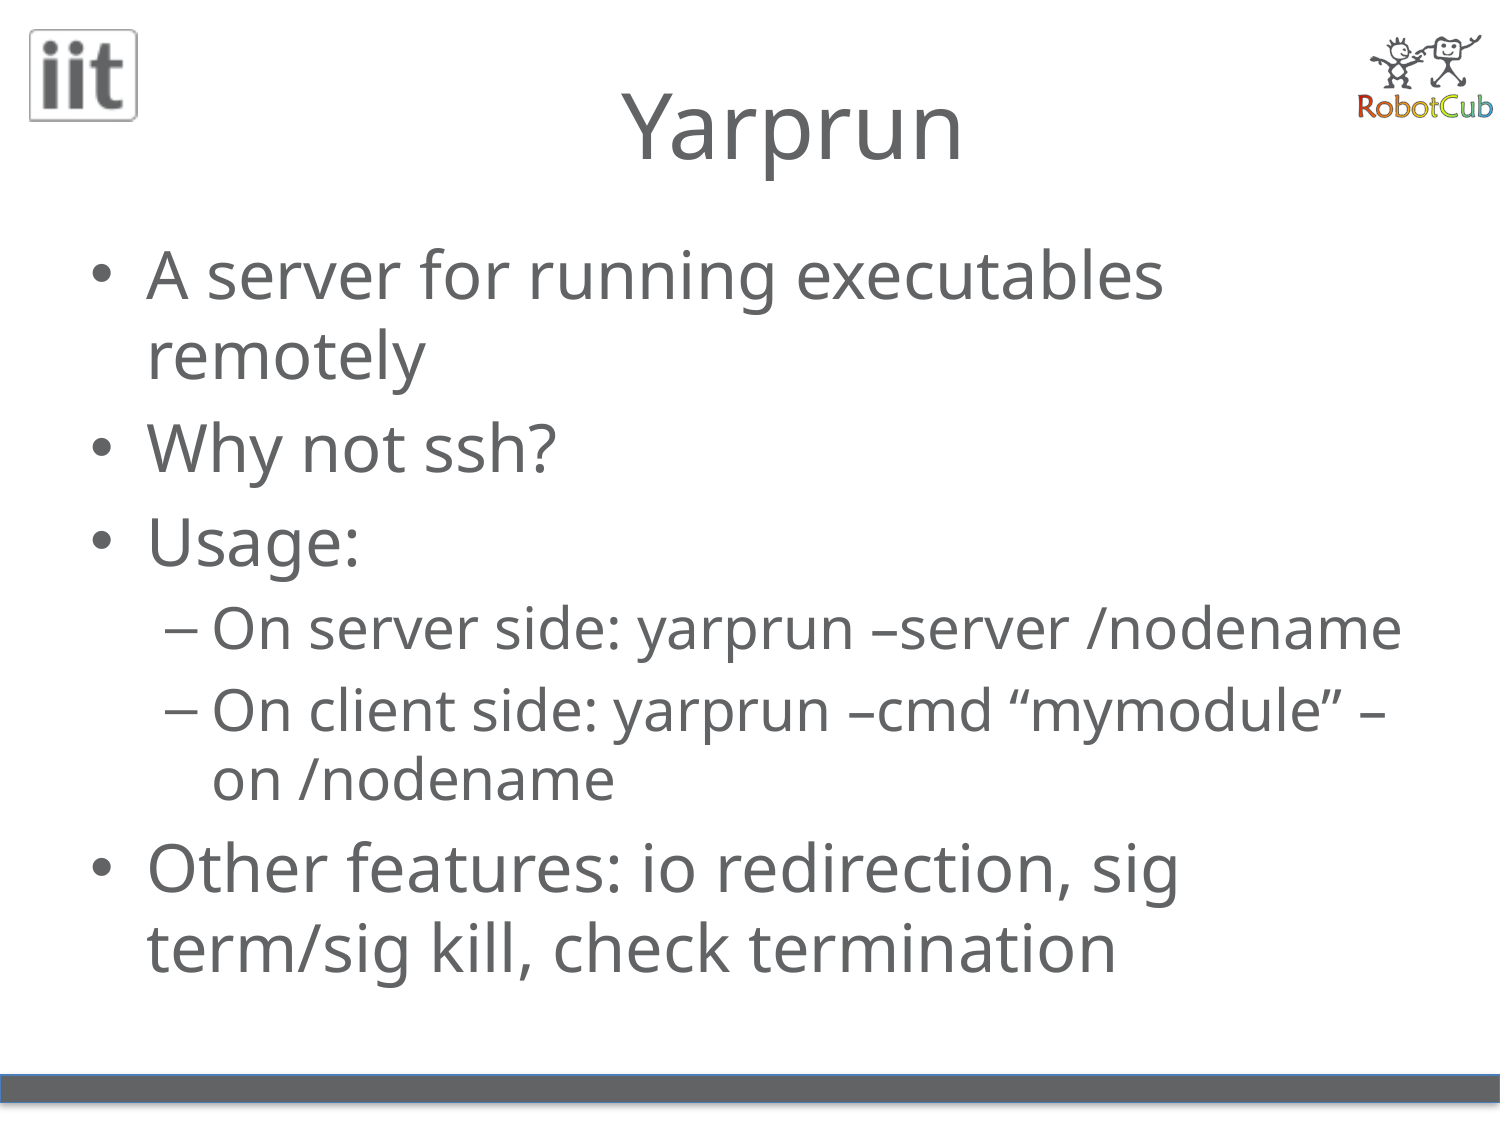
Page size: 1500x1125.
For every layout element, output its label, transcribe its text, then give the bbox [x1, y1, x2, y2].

picture [29, 29, 138, 122]
picture [1356, 29, 1494, 122]
list A server for running executables remotely Why not ssh? Usage: On server side: yarprun –server /nodename On client side: yarprun –cmd “mymodule” –on /nodename Other features: io redirection, sig term/sig kill, check termination [75, 224, 1425, 1005]
title Yarprun [162, 45, 1425, 200]
